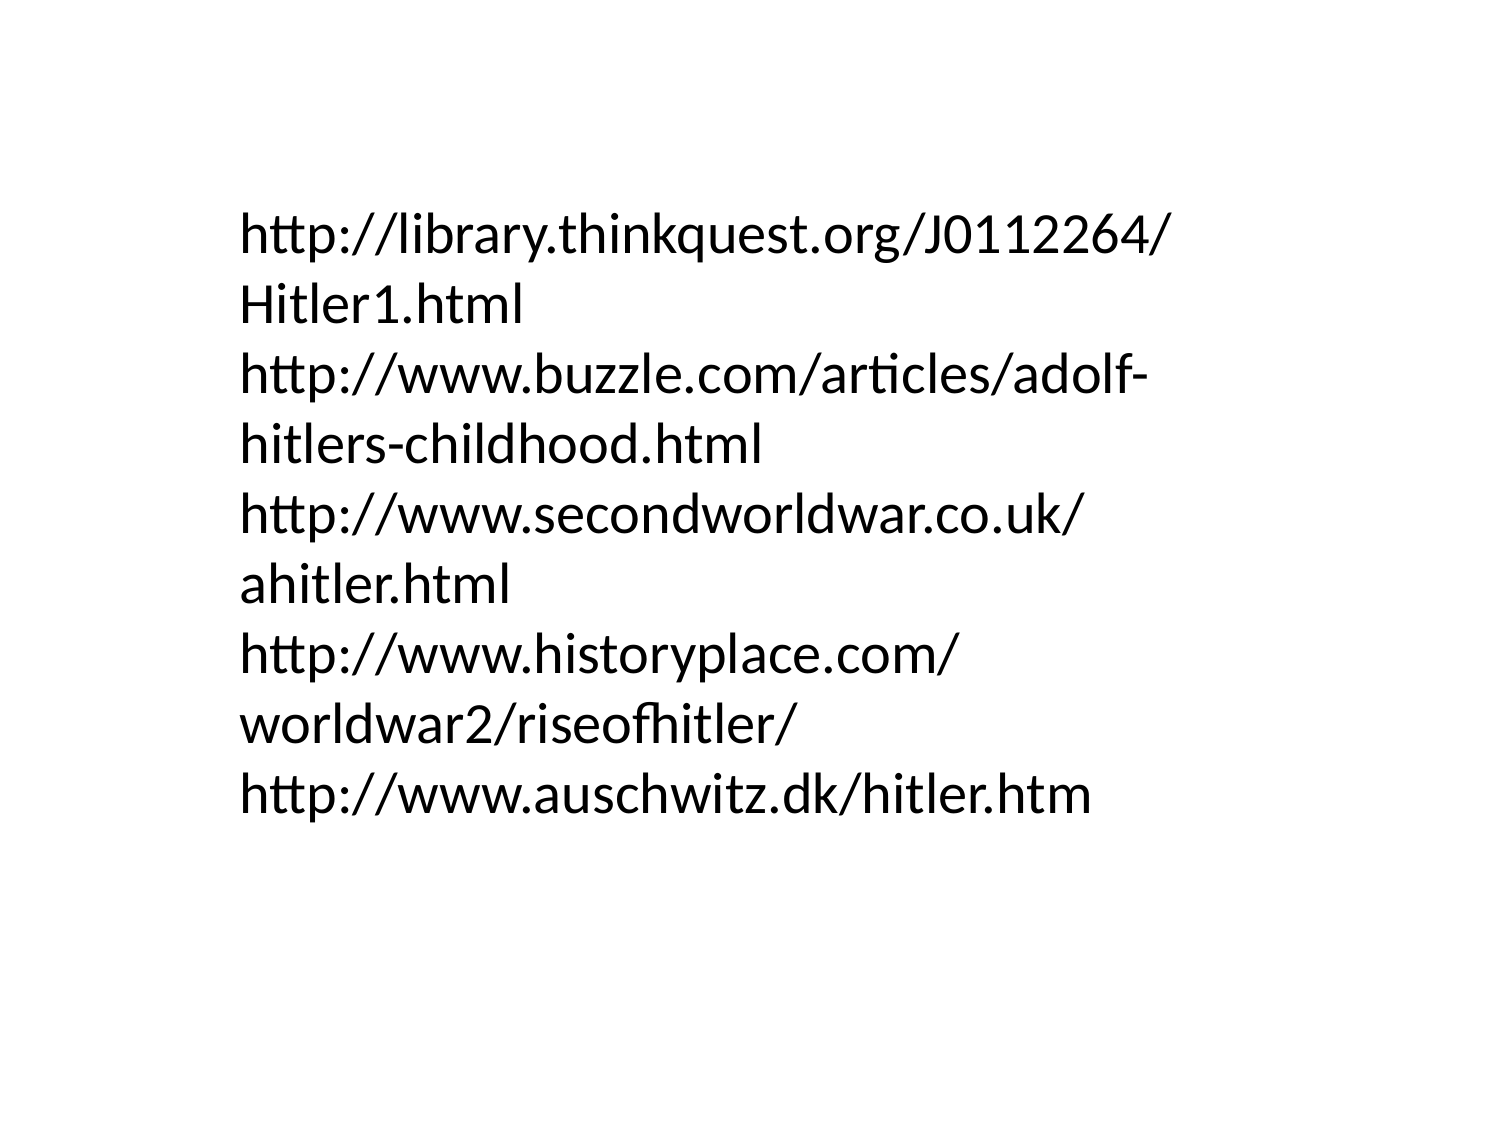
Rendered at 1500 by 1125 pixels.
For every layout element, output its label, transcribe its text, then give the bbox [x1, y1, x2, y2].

text_box http://library.thinkquest.org/J0112264/Hitler1.html http://www.buzzle.com/articles/adolf-hitlers-childhood.html http://www.secondworldwar.co.uk/ahitler.html http://www.historyplace.com/worldwar2/riseofhitler/ http://www.auschwitz.dk/hitler.htm [225, 187, 1238, 833]
